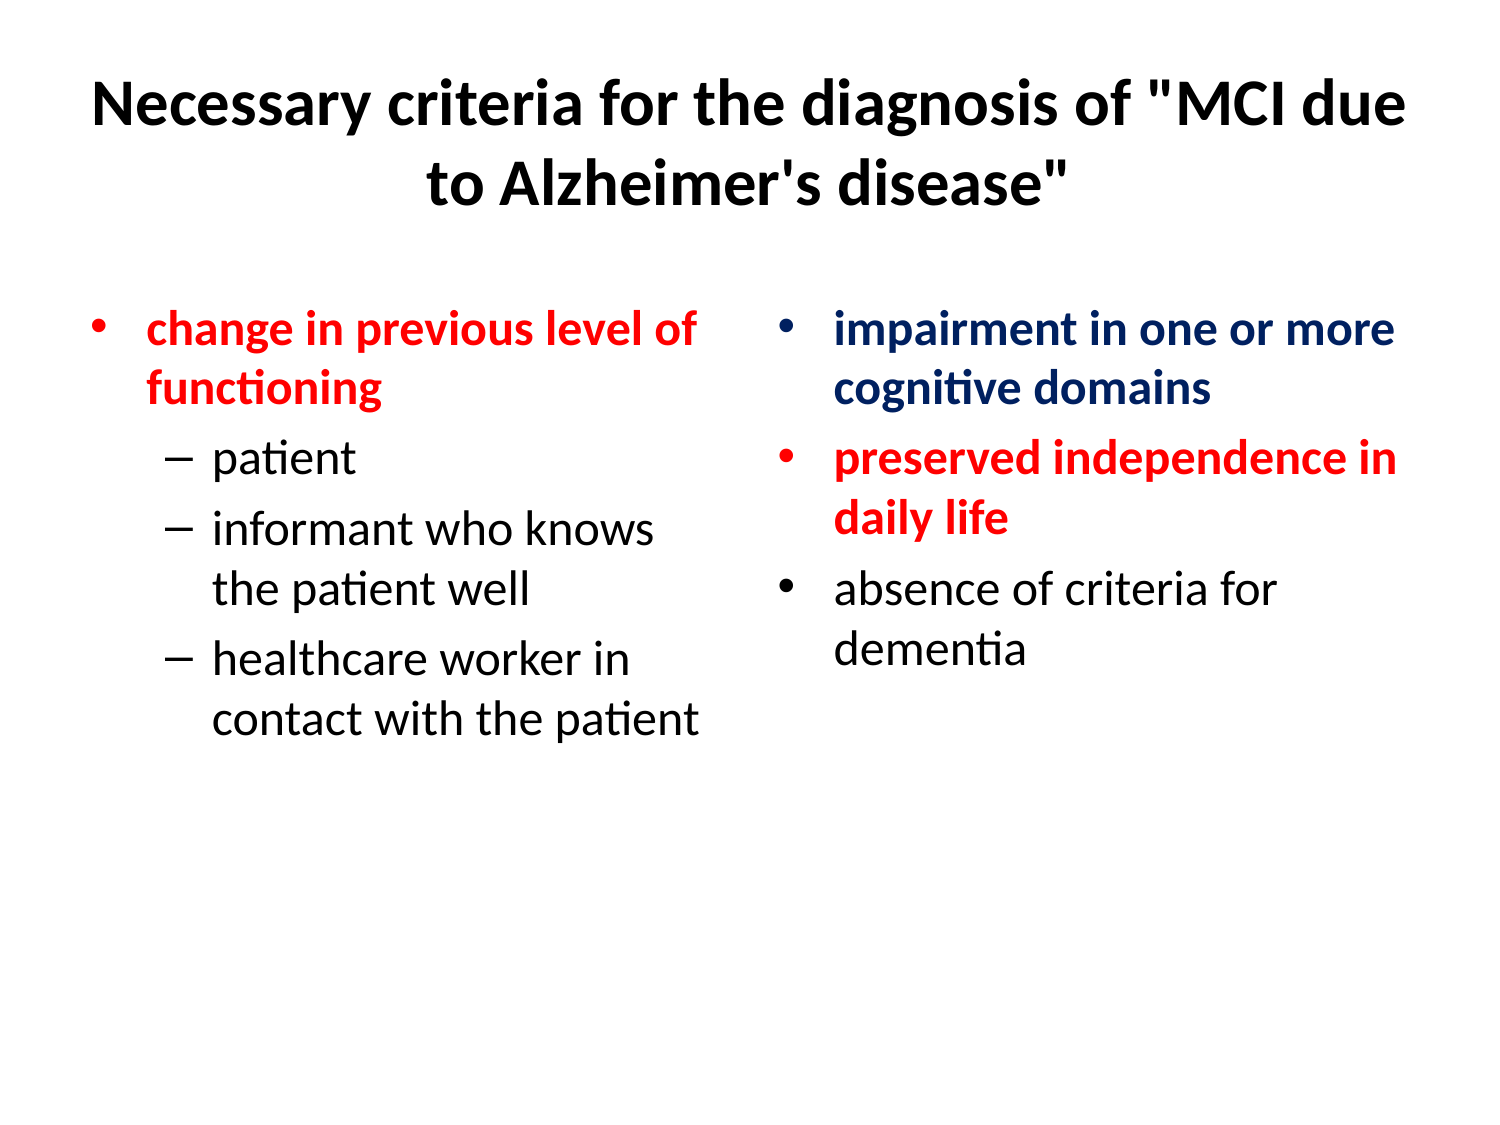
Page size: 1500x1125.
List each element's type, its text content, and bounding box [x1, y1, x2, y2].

list impairment in one or more cognitive domains preserved independence in daily life absence of criteria for dementia [762, 287, 1425, 1030]
title Necessary criteria for the diagnosis of "MCI due to Alzheimer's disease" [75, 45, 1425, 233]
list change in previous level of functioning patient informant who knows the patient well healthcare worker in contact with the patient [75, 287, 738, 1030]
